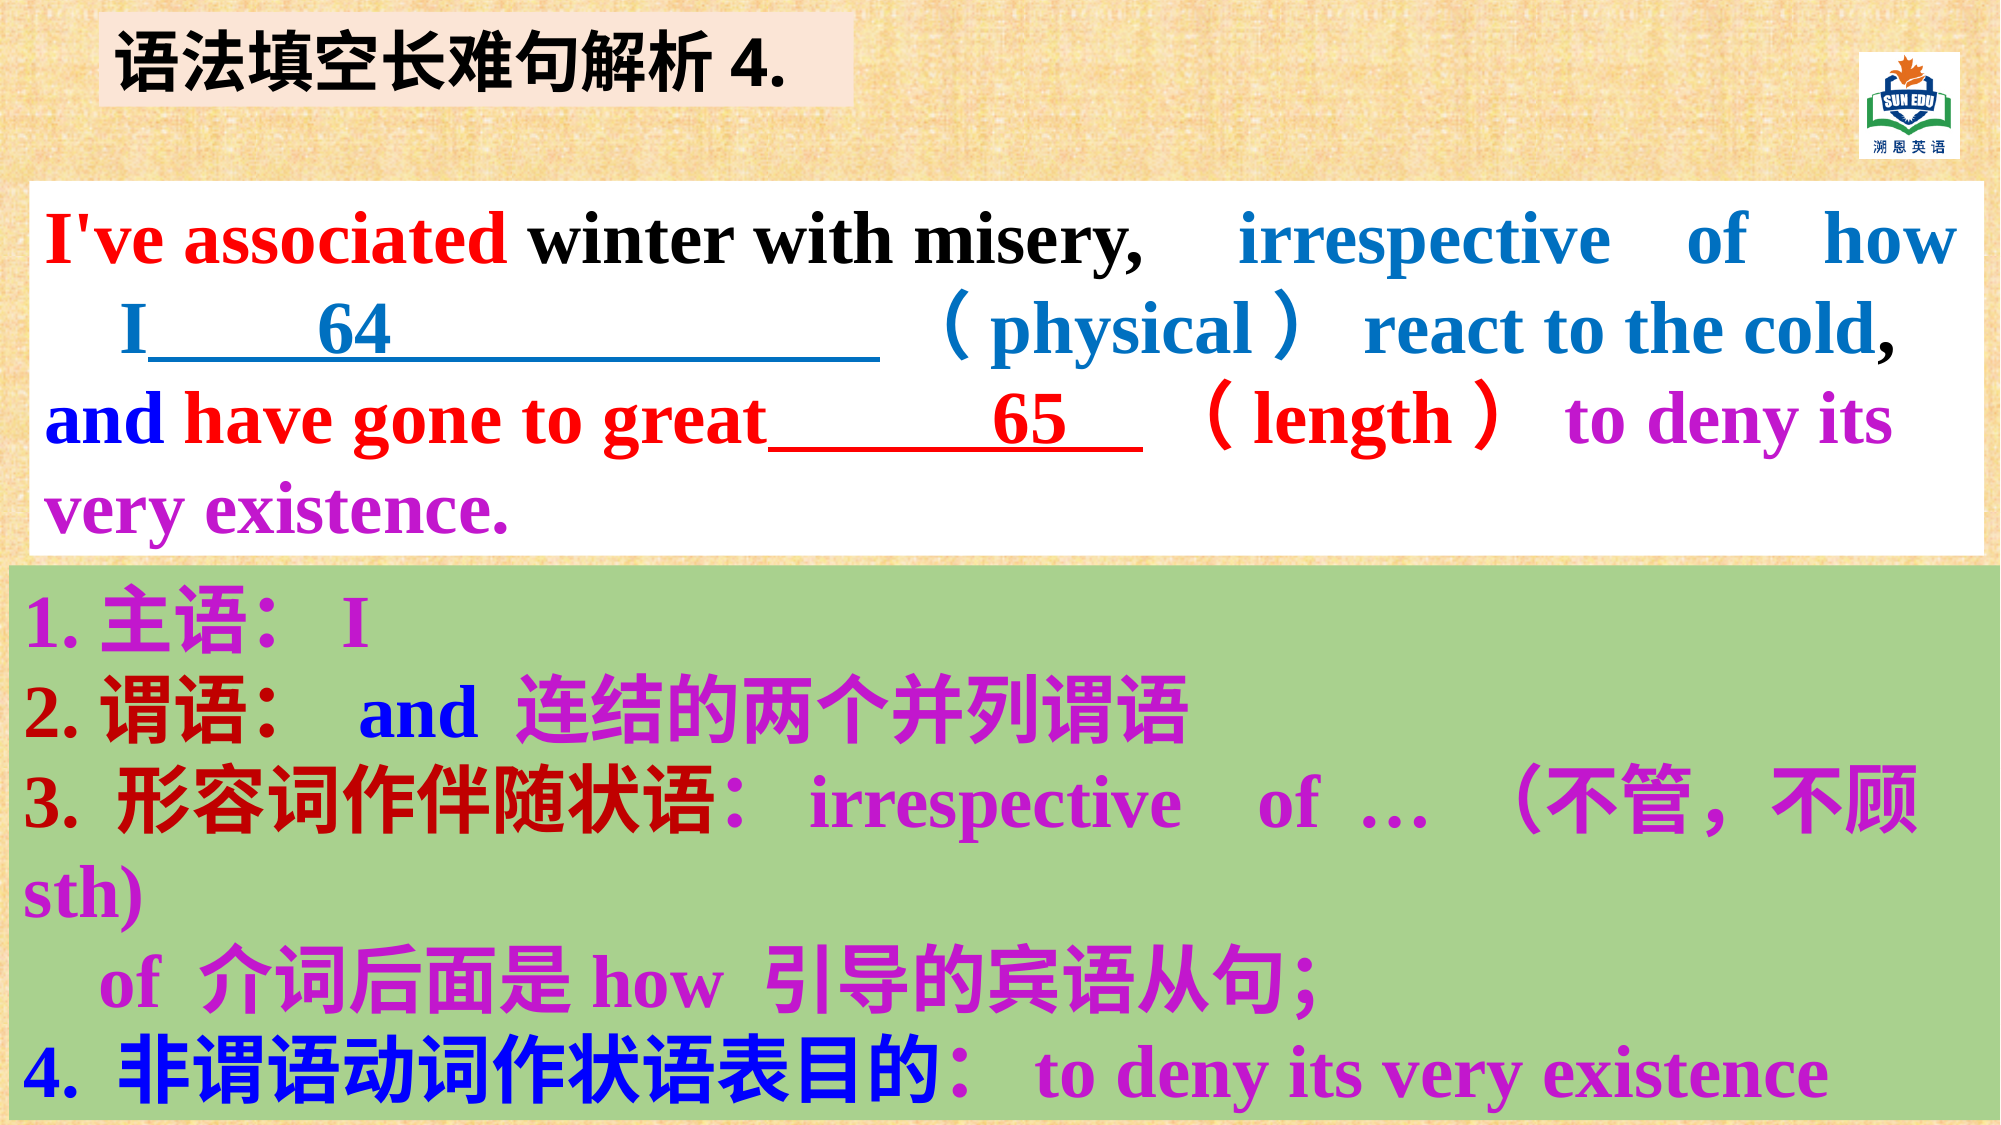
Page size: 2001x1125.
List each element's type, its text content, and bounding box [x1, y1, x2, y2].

text_box 1.主语：I 2.谓语： and 连结的两个并列谓语 3. 形容词作伴随状语：irrespective of … （不管，不顾sth) of 介词后面是how 引导的宾语从句； 4. 非谓语动词作状语表目的：to deny its very existence [9, 565, 2000, 1121]
picture [0, 0, 2001, 1125]
text_box 语法填空长难句解析4. [98, 11, 854, 107]
text_box I've associated winter with misery, irrespective of how I 64 （physical）react to the cold, and have gone to great 65 （length）to deny its very existence. [29, 180, 1985, 556]
